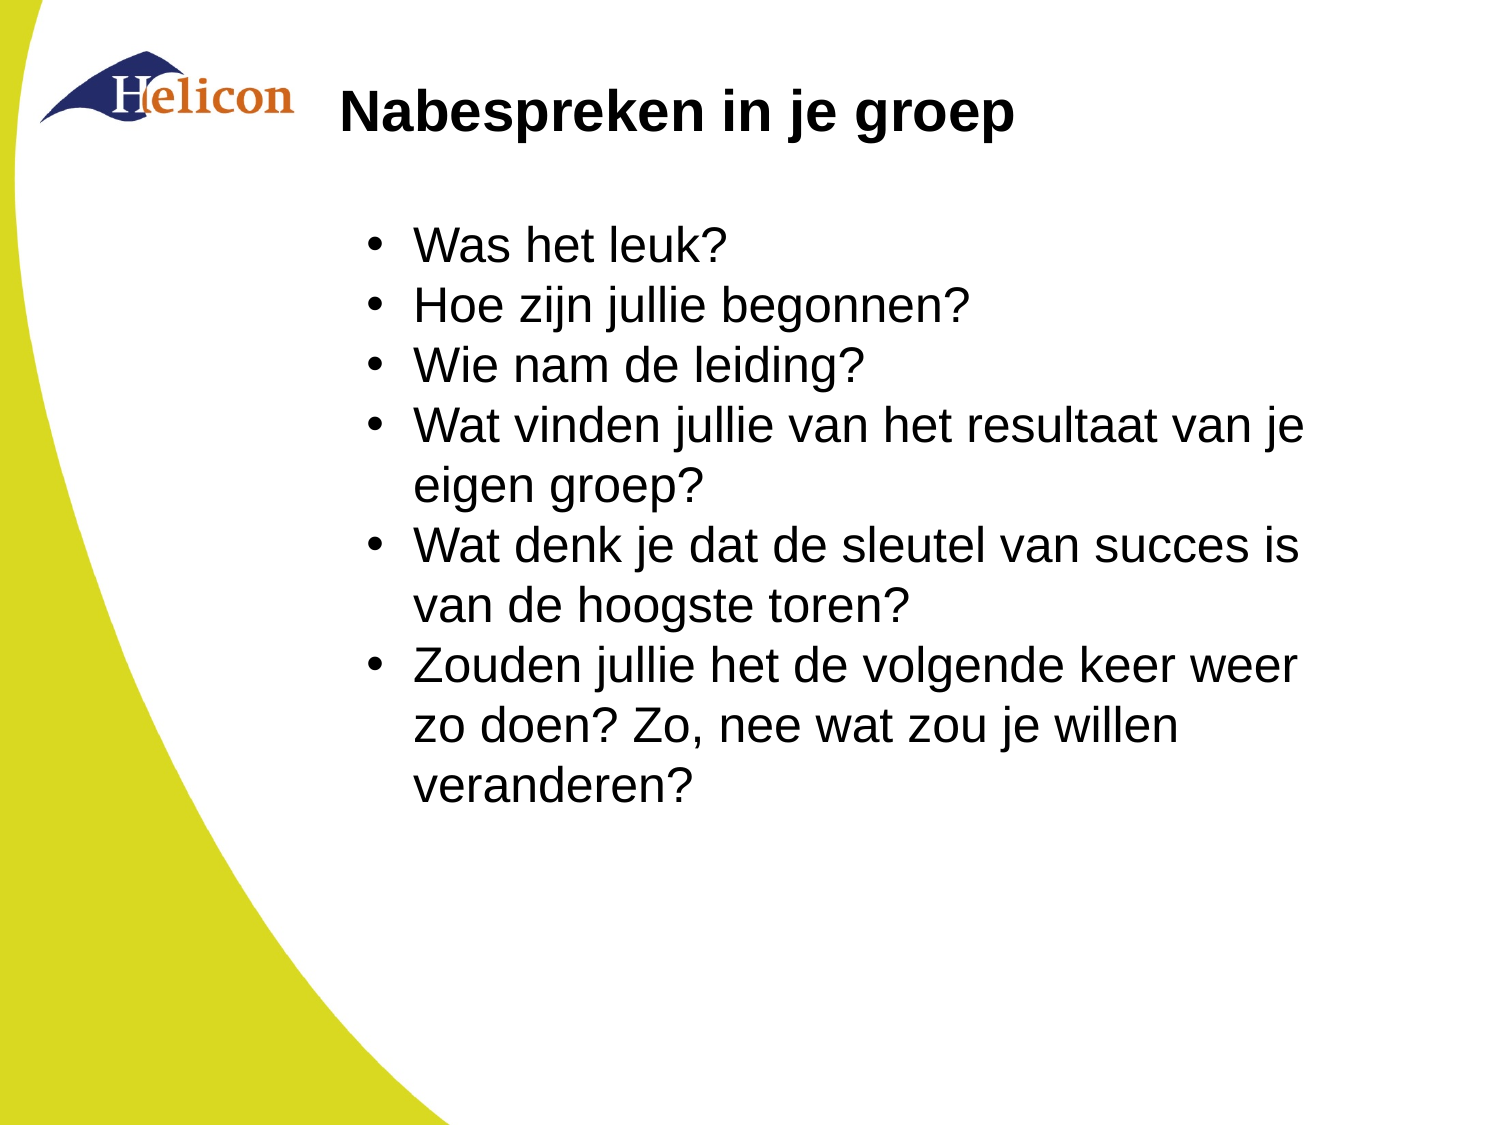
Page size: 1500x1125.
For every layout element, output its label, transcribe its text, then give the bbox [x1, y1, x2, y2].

picture [0, 0, 1500, 1125]
text_box Was het leuk? Hoe zijn jullie begonnen? Wie nam de leiding? Wat vinden jullie van het resultaat van je eigen groep? Wat denk je dat de sleutel van succes is van de hoogste toren? Zouden jullie het de volgende keer weer zo doen? Zo, nee wat zou je willen veranderen? [351, 205, 1356, 821]
title Nabespreken in je groep [324, 54, 1415, 161]
